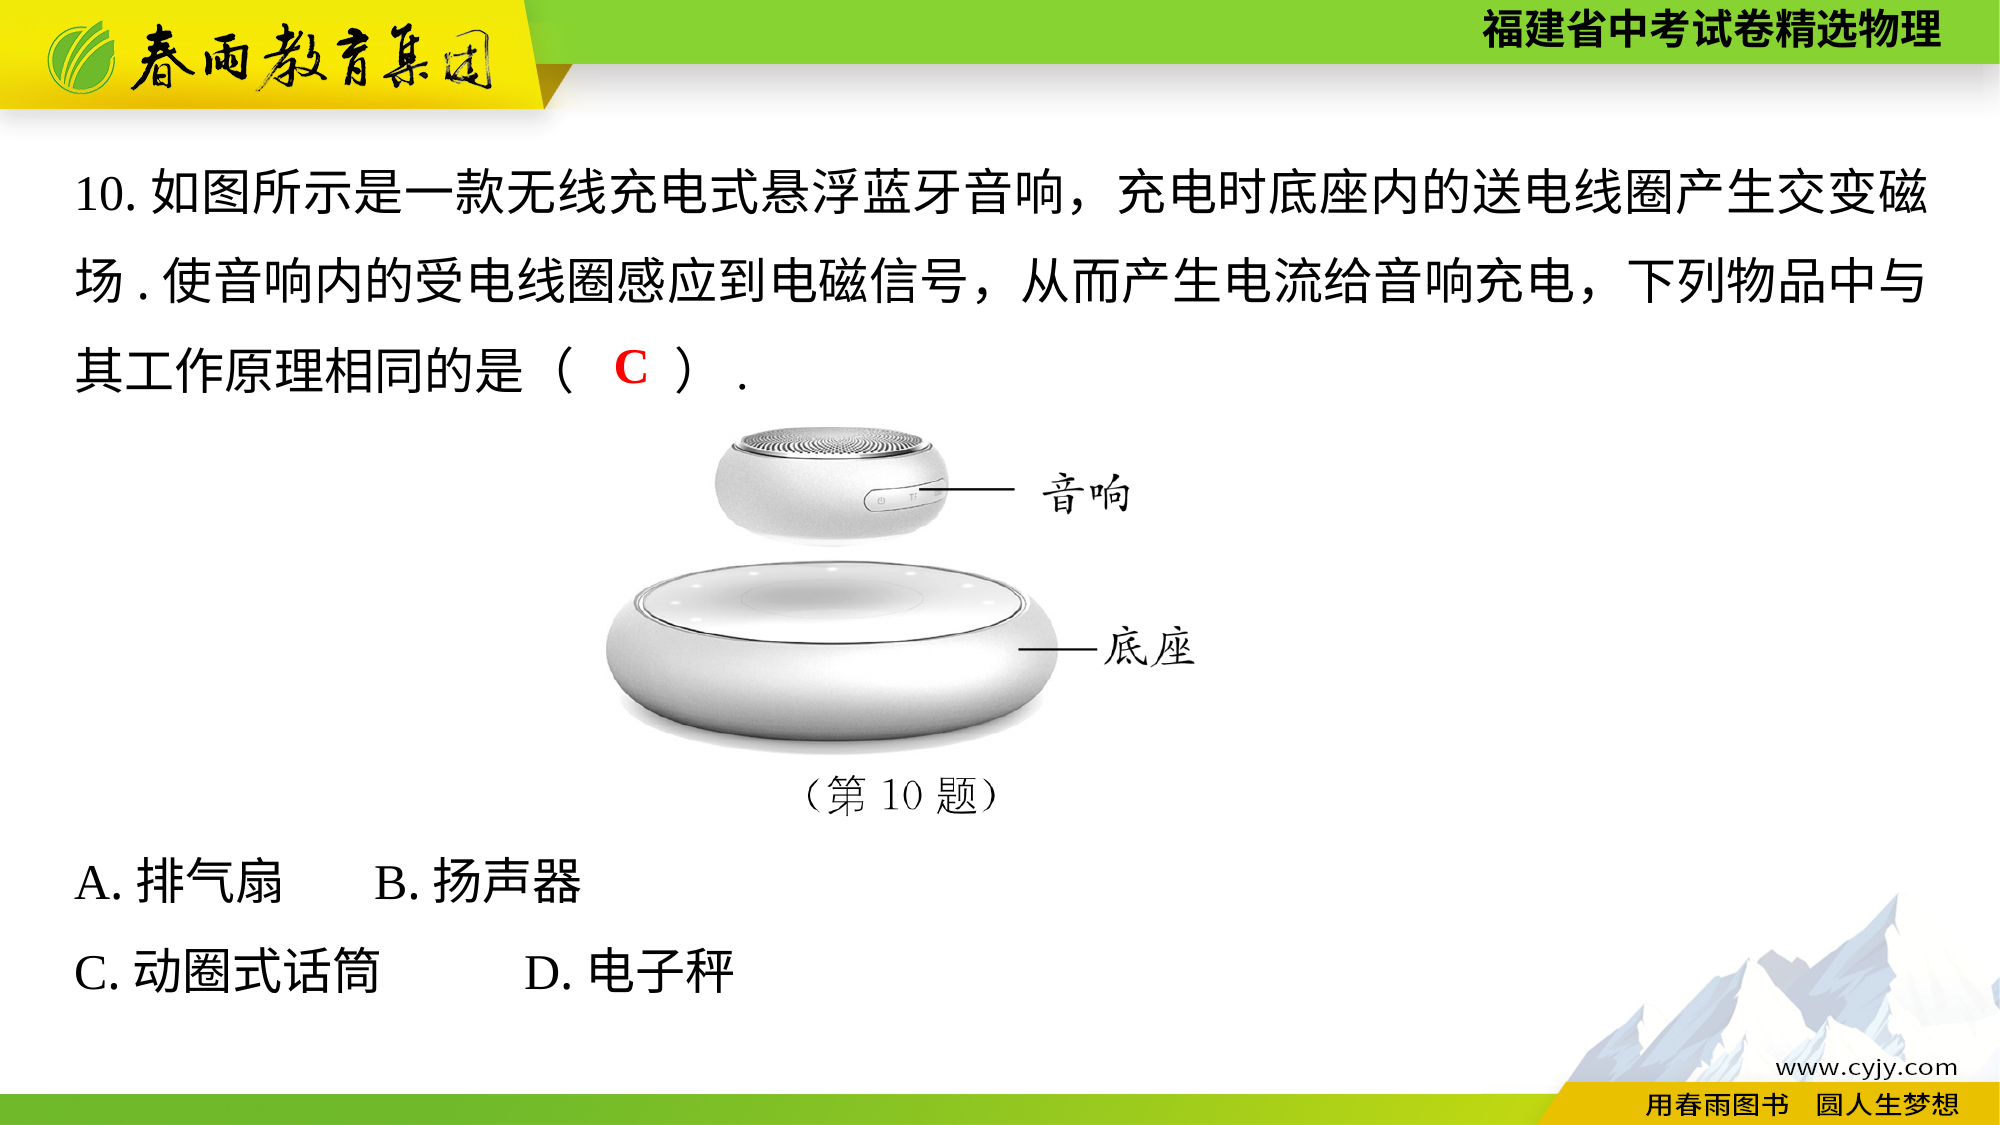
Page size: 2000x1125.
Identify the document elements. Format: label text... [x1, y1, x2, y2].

picture [0, 0, 2000, 1125]
text_box C [598, 326, 665, 401]
list 10.如图所示是一款无线充电式悬浮蓝牙音响，充电时底座内的送电线圈产生交变磁场.使音响内的受电线圈感应到电磁信号，从而产生电流给音响充电，下列物品中与其工作原理相同的是（ ）. A.排气扇 B.扬声器 C.动圈式话筒 D.电子秤 [59, 122, 1944, 1016]
